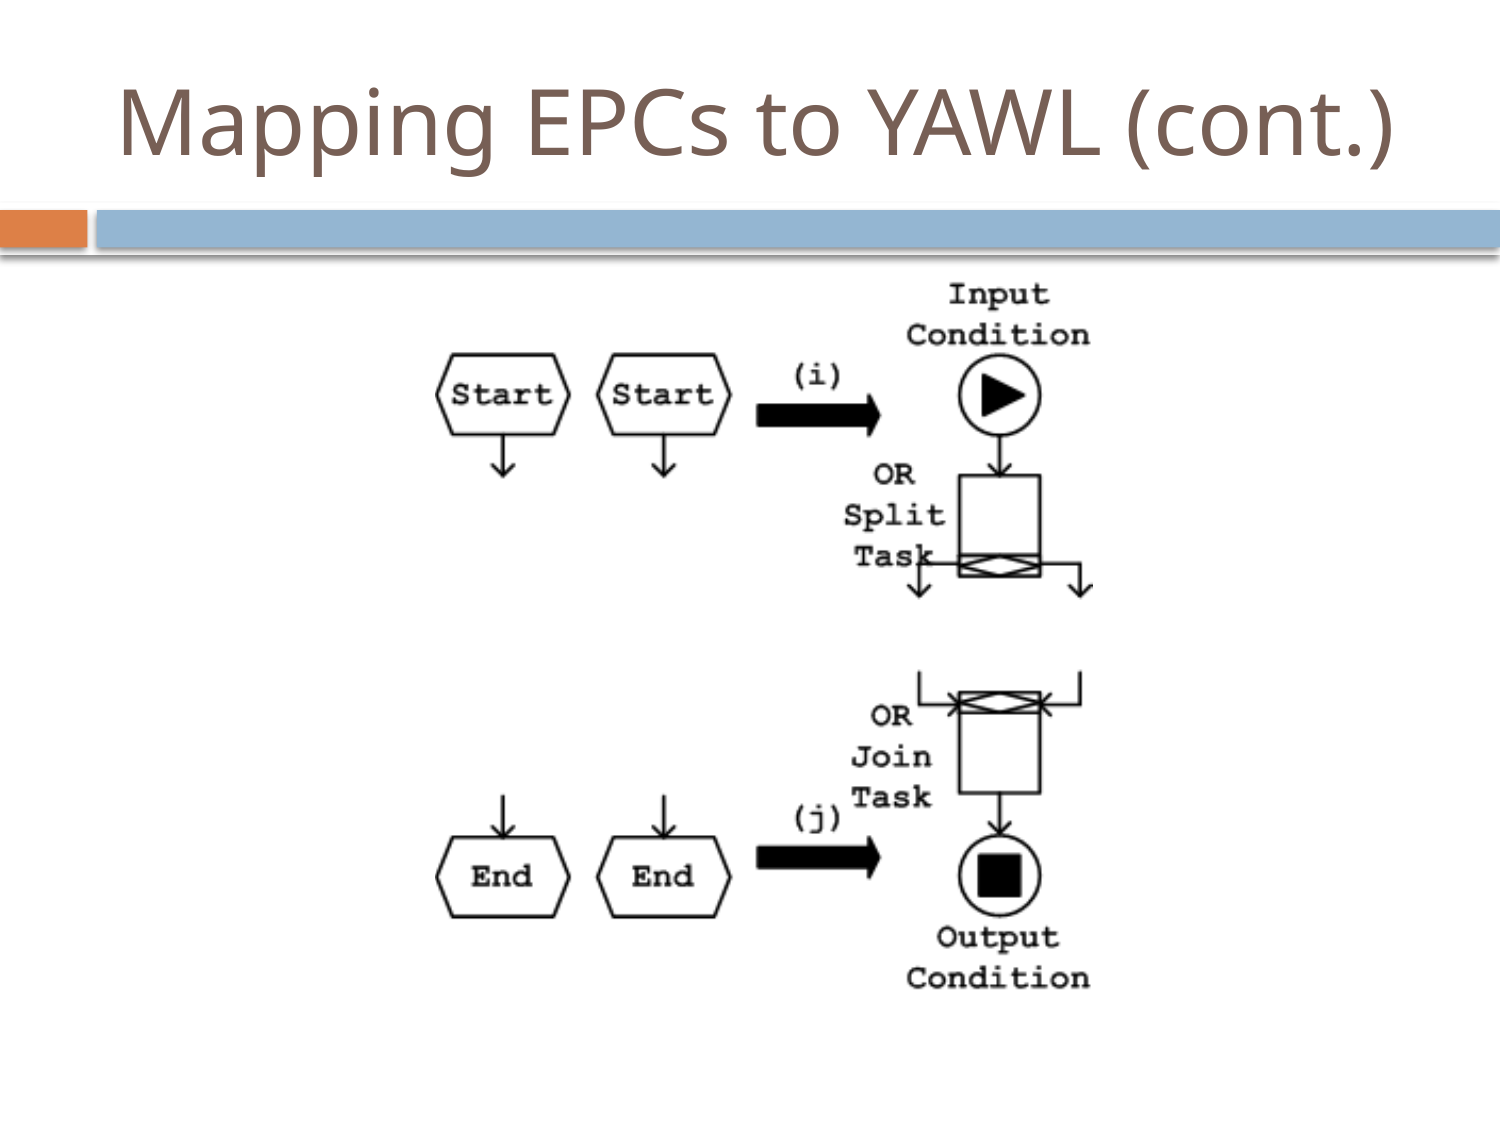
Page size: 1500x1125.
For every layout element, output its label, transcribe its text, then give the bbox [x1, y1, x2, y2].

picture [435, 268, 1093, 1001]
title Mapping EPCs to YAWL (cont.) [100, 37, 1438, 200]
